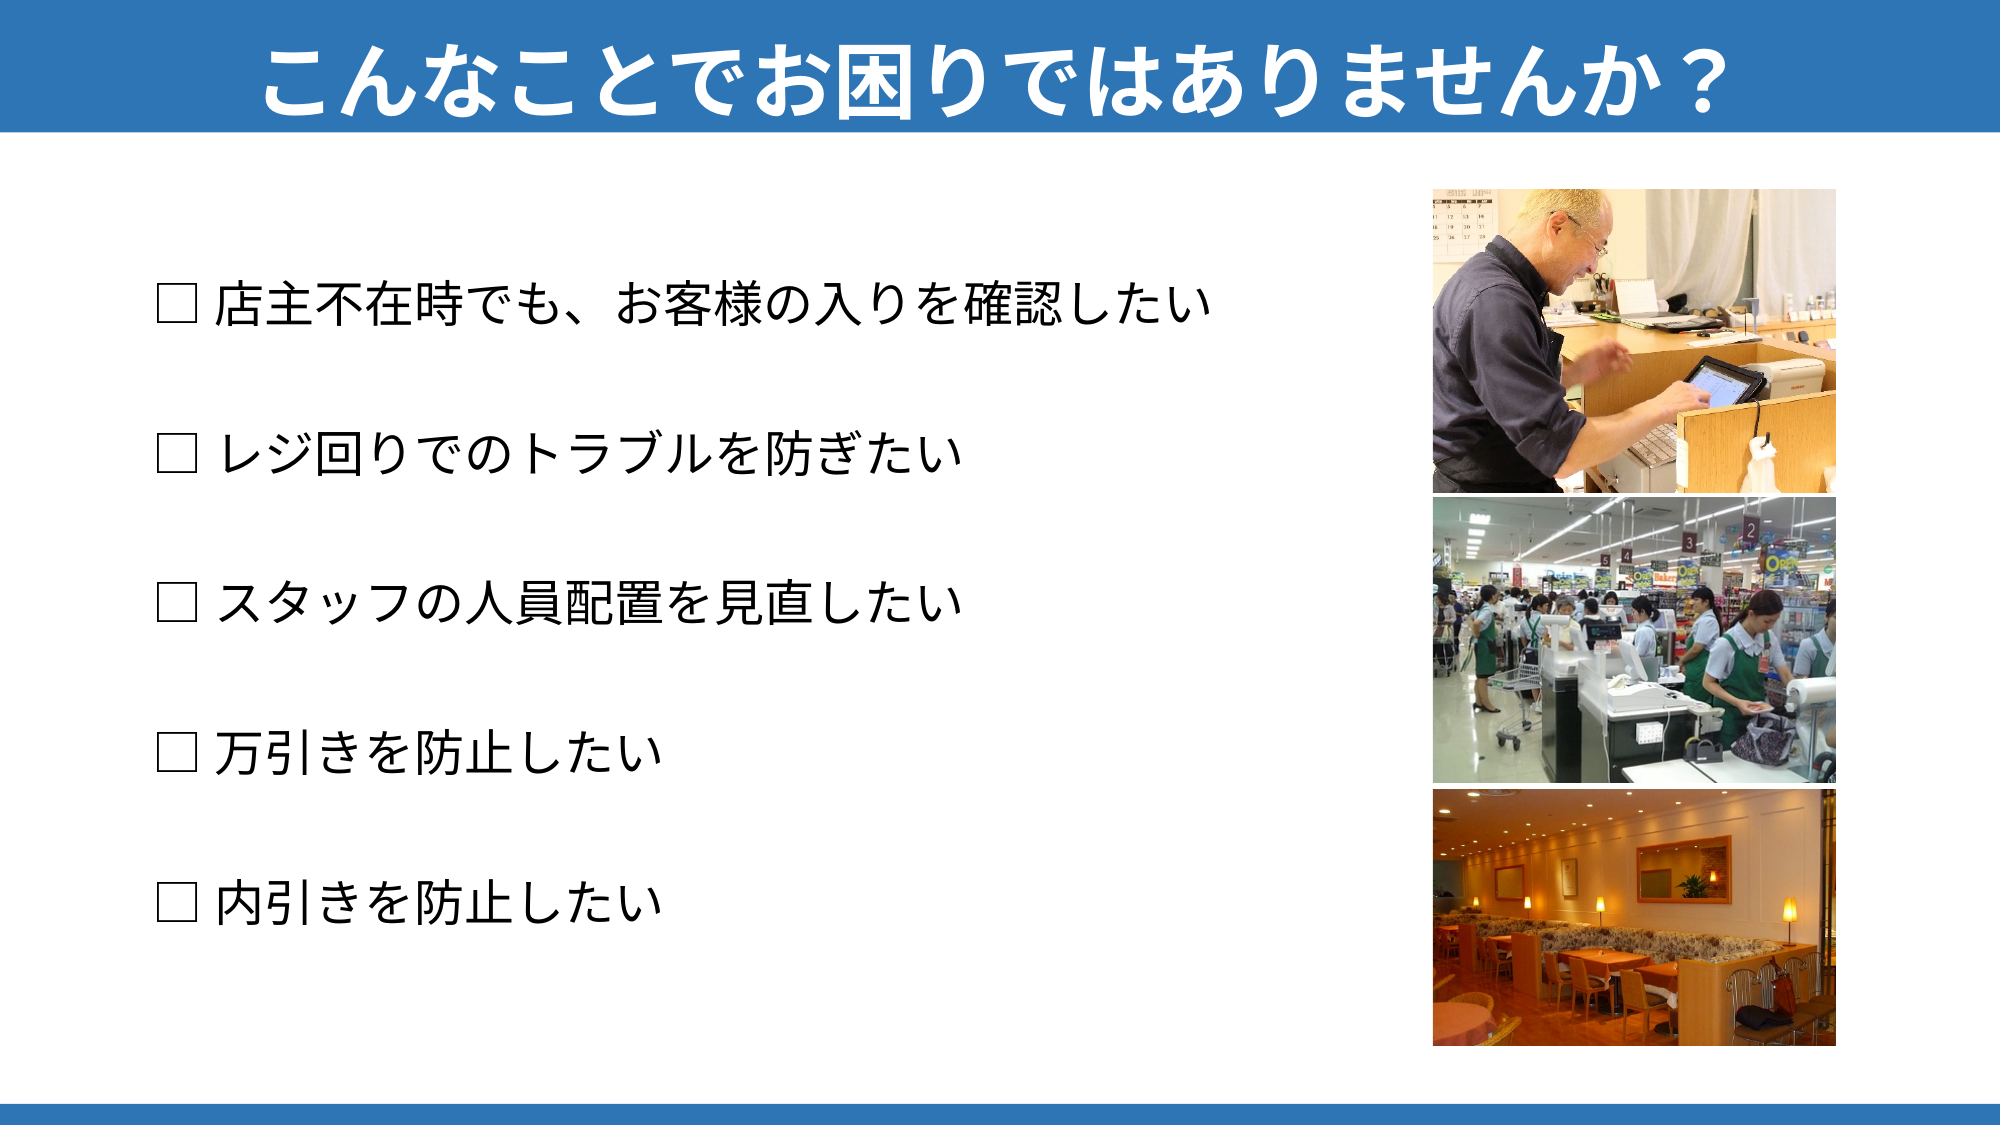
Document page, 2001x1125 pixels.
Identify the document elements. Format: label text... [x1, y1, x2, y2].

text_box [0, 0, 2000, 133]
picture [1432, 789, 1836, 1046]
text_box [0, 1103, 2000, 1125]
text_box こんなことでお困りではありませんか？ [238, 21, 1762, 137]
picture [1432, 497, 1836, 783]
list □店主不在時でも、お客様の入りを確認したい □レジ回りでのトラブルを防ぎたい □スタッフの人員配置を見直したい □万引きを防止したい □内引きを防止したい [137, 272, 1863, 986]
picture [1432, 189, 1836, 493]
